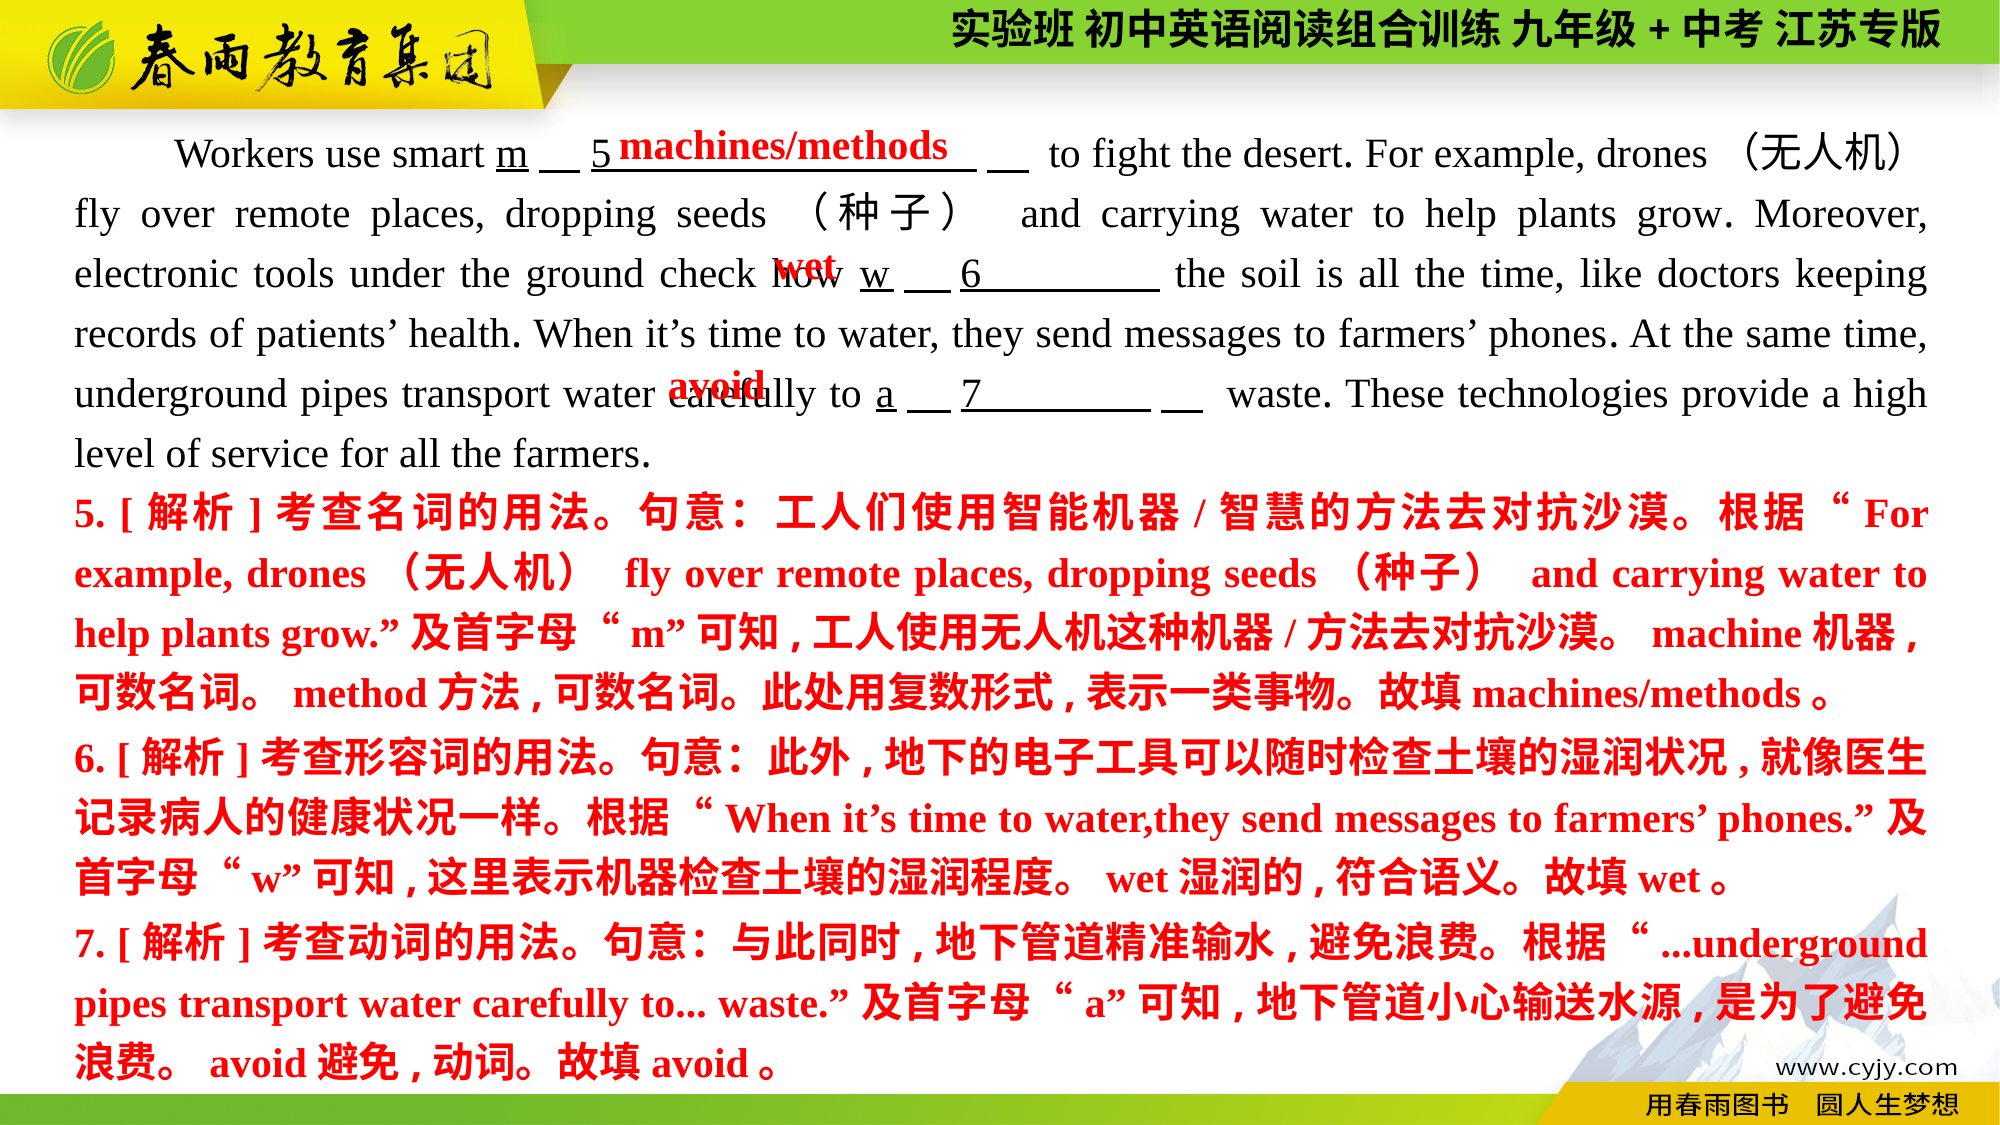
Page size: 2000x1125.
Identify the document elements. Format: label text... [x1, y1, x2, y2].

text_box avoid [653, 350, 833, 416]
text_box wet [759, 230, 904, 296]
list Workers use smart m 5 to fight the desert. For example, drones（无人机） fly over remote places, dropping seeds（种子） and carrying water to help plants grow. Moreover, electronic tools under the ground check how w 6 the soil is all the time, like doctors keeping records of patients’ health. When it’s time to water, they send messages to farmers’ phones. At the same time, underground pipes transport water carefully to a 7 waste. These technologies provide a high level of service for all the farmers. [59, 107, 1944, 468]
text_box 5. [解析]考查名词的用法。句意：工人们使用智能机器/智慧的方法去对抗沙漠。根据“For example, drones（无人机） fly over remote places, dropping seeds（种子） and carrying water to help plants grow.”及首字母“m”可知,工人使用无人机这种机器/方法去对抗沙漠。machine机器,可数名词。method方法,可数名词。此处用复数形式,表示一类事物。故填machines/methods。 [59, 468, 1944, 713]
picture [0, 0, 2000, 1125]
text_box 6. [解析]考查形容词的用法。句意：此外,地下的电子工具可以随时检查土壤的湿润状况,就像医生记录病人的健康状况一样。根据“When it’s time to water,they send messages to farmers’ phones.”及首字母“w”可知,这里表示机器检查土壤的湿润程度。wet湿润的,符合语义。故填wet。 [59, 713, 1944, 898]
text_box 7. [解析]考查动词的用法。句意：与此同时,地下管道精准输水,避免浪费。根据“...underground pipes transport water carefully to... waste.”及首字母“a”可知,地下管道小心输送水源,是为了避免浪费。avoid避免,动词。故填avoid。 [59, 898, 1944, 1093]
text_box machines/methods [604, 110, 1015, 176]
